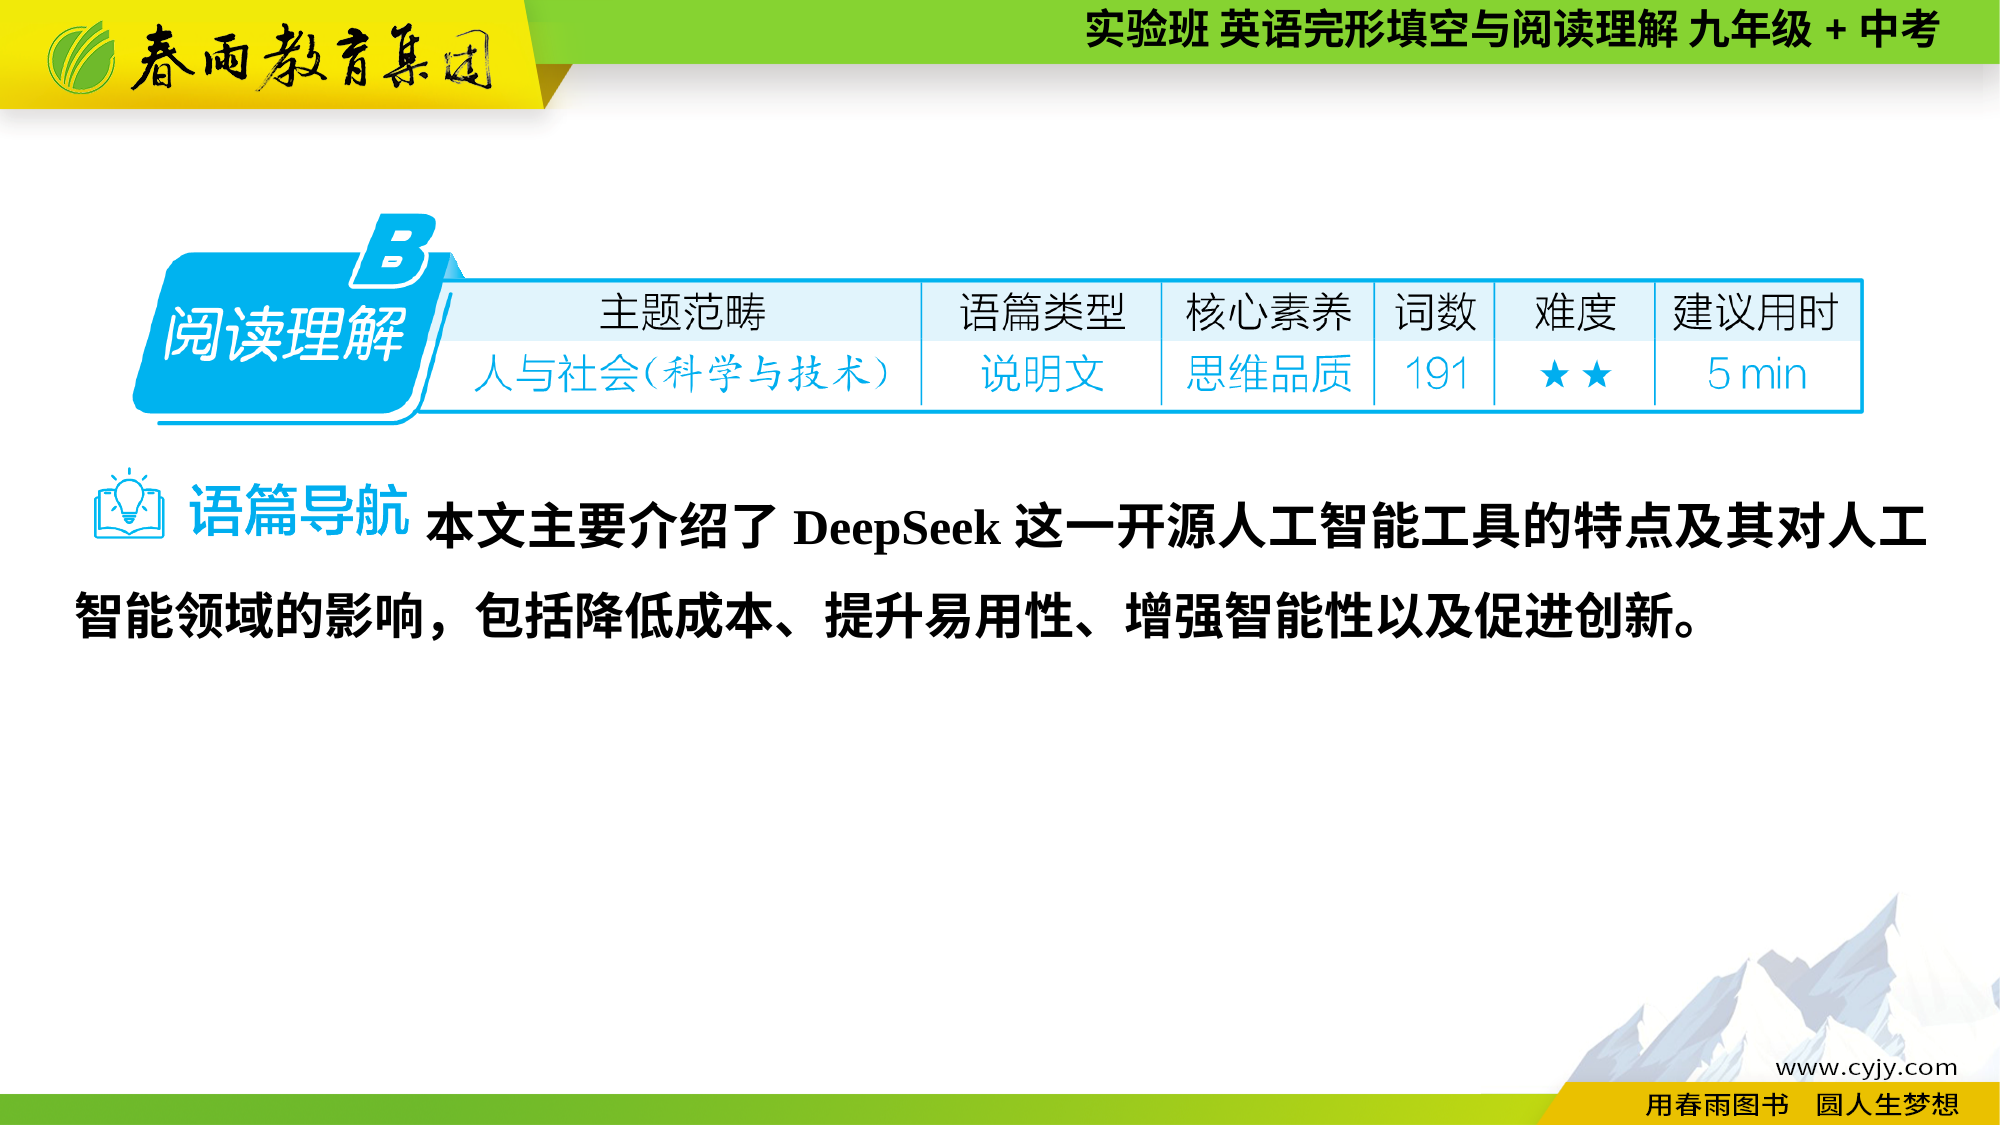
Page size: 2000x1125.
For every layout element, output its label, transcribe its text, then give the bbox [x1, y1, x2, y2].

picture [0, 0, 2000, 1125]
list 本文主要介绍了DeepSeek这一开源人工智能工具的特点及其对人工智能领域的影响，包括降低成本、提升易用性、增强智能性以及促进创新。 [59, 456, 1944, 643]
